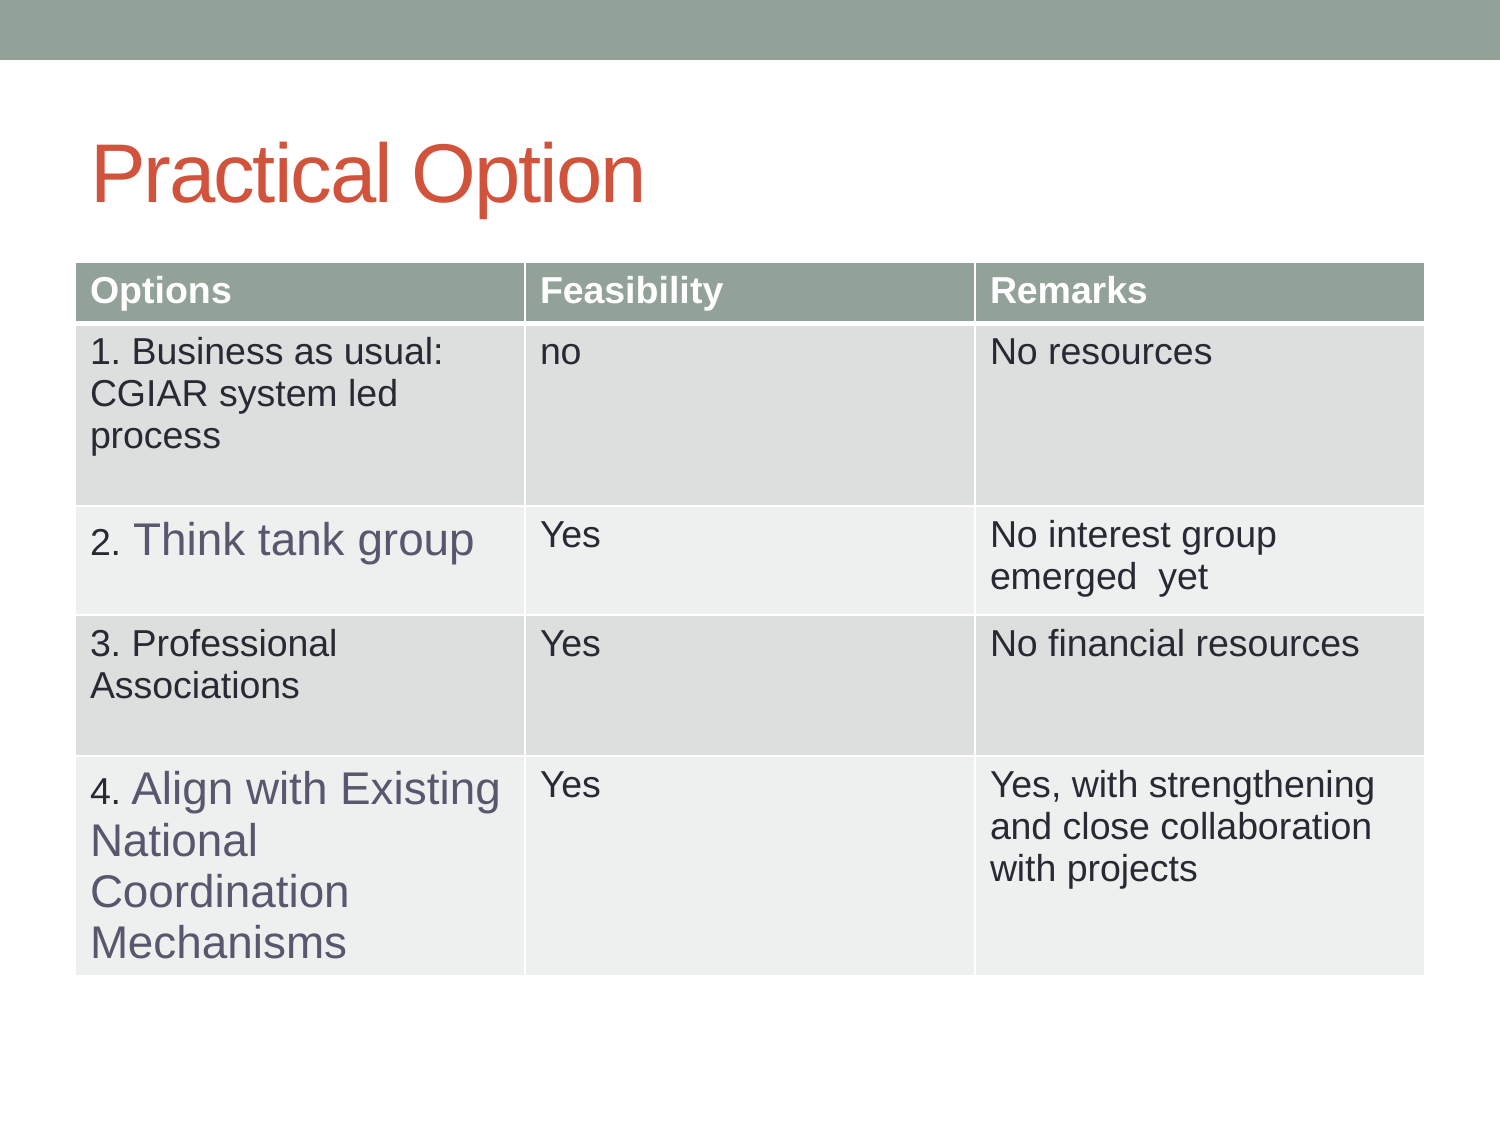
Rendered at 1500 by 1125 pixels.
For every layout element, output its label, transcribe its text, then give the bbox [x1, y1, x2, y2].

table_cell 2. Think tank group [76, 507, 524, 614]
table_cell no [526, 326, 974, 505]
table_cell 4. Align with Existing National Coordination Mechanisms [76, 757, 524, 975]
table_cell Yes, with strengthening and close collaboration with projects [976, 757, 1424, 975]
table_header Remarks [976, 263, 1424, 321]
table_cell No interest group emerged yet [976, 507, 1424, 614]
table_cell No resources [976, 326, 1424, 505]
table_cell Yes [526, 616, 974, 755]
table_cell Yes [526, 507, 974, 614]
title Practical Option [75, 87, 1425, 250]
table_cell 1. Business as usual: CGIAR system led process [76, 326, 524, 505]
table_cell Yes [526, 757, 974, 975]
table_cell No financial resources [976, 616, 1424, 755]
table_cell 3. Professional Associations [76, 616, 524, 755]
table_header Options [76, 263, 524, 321]
table_header Feasibility [526, 263, 974, 321]
